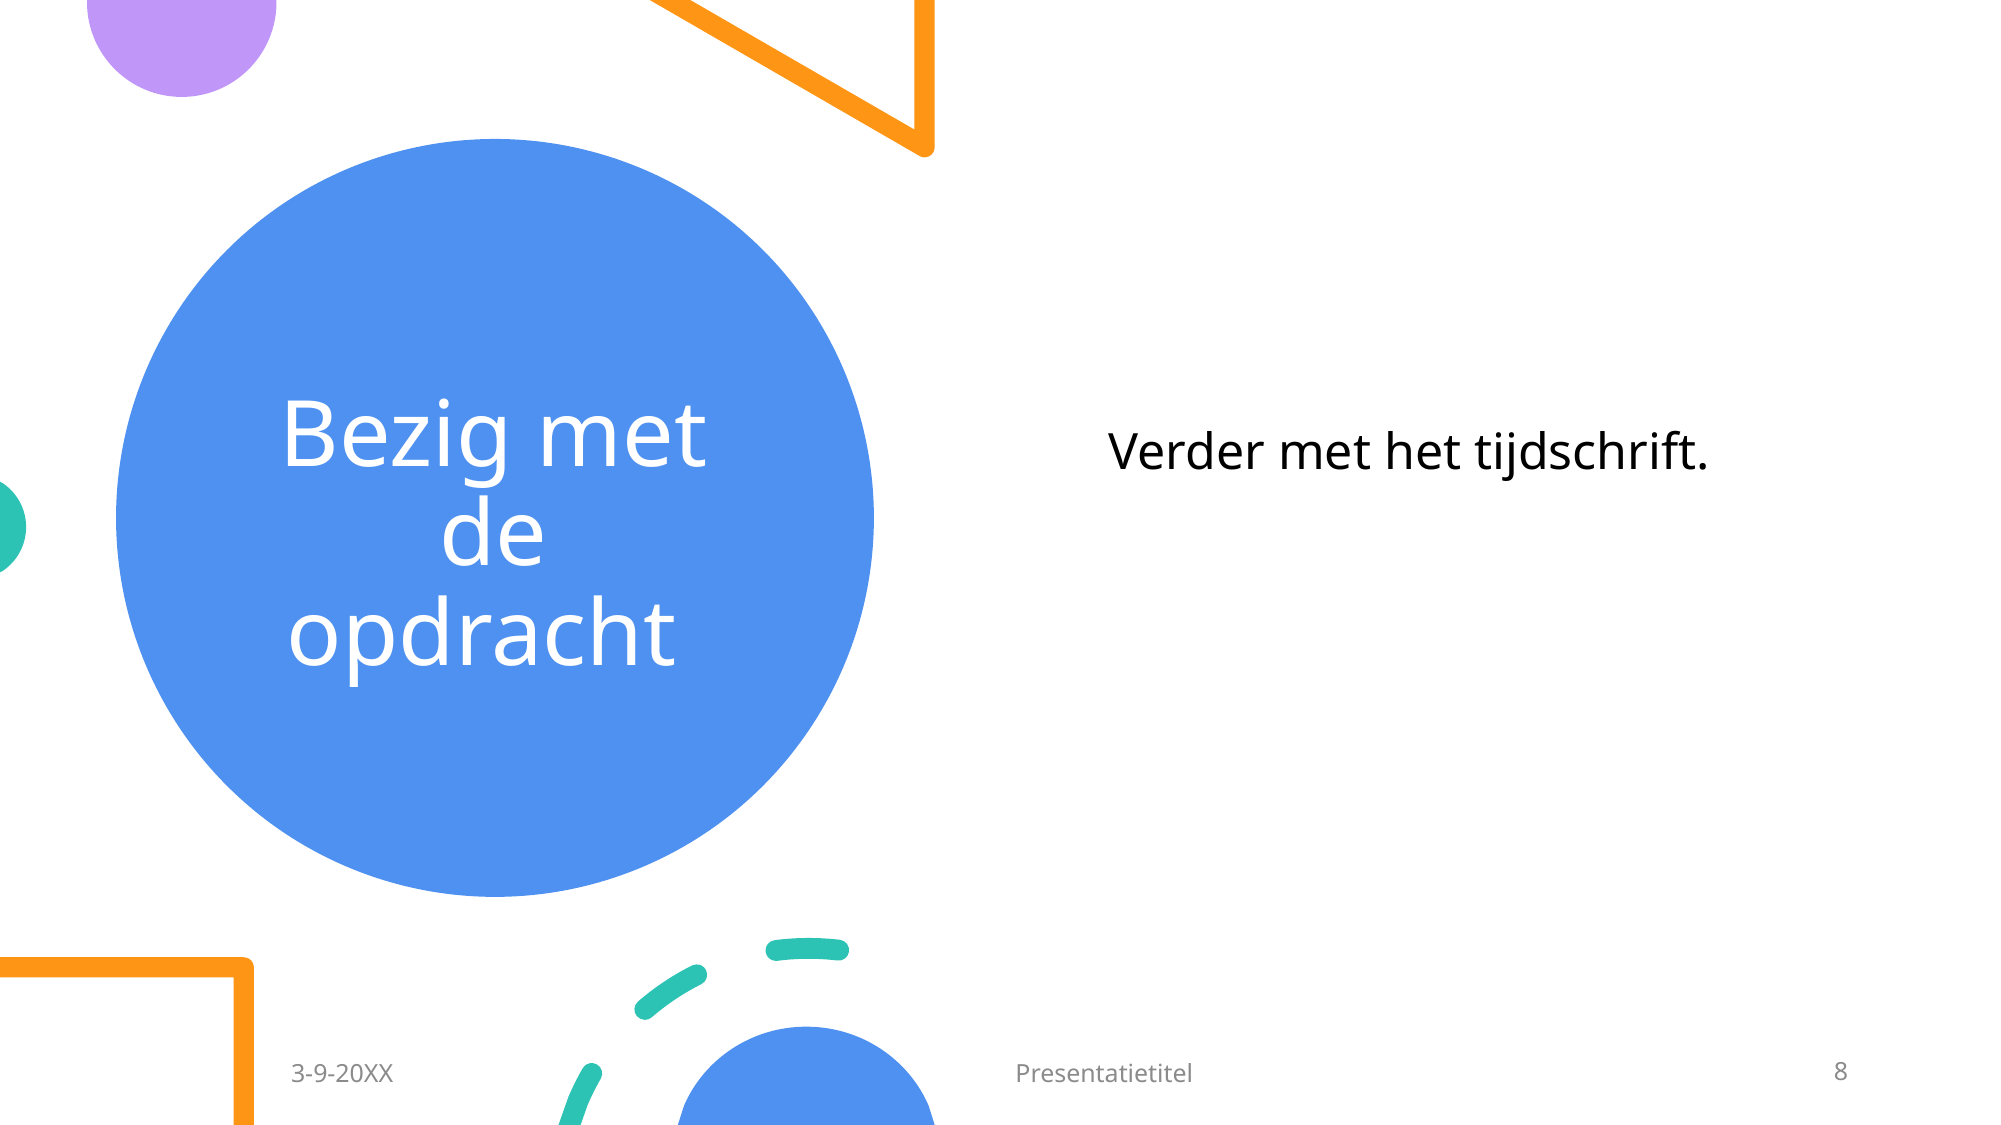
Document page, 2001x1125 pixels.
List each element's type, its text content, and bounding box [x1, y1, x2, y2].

footer Presentatietitel [1000, 1042, 1676, 1103]
slide_number 8 [1723, 1042, 1863, 1103]
list Verder met het tijdschrift. [1093, 418, 1866, 707]
title Bezig met de opdracht [228, 202, 759, 870]
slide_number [276, 1042, 530, 1103]
